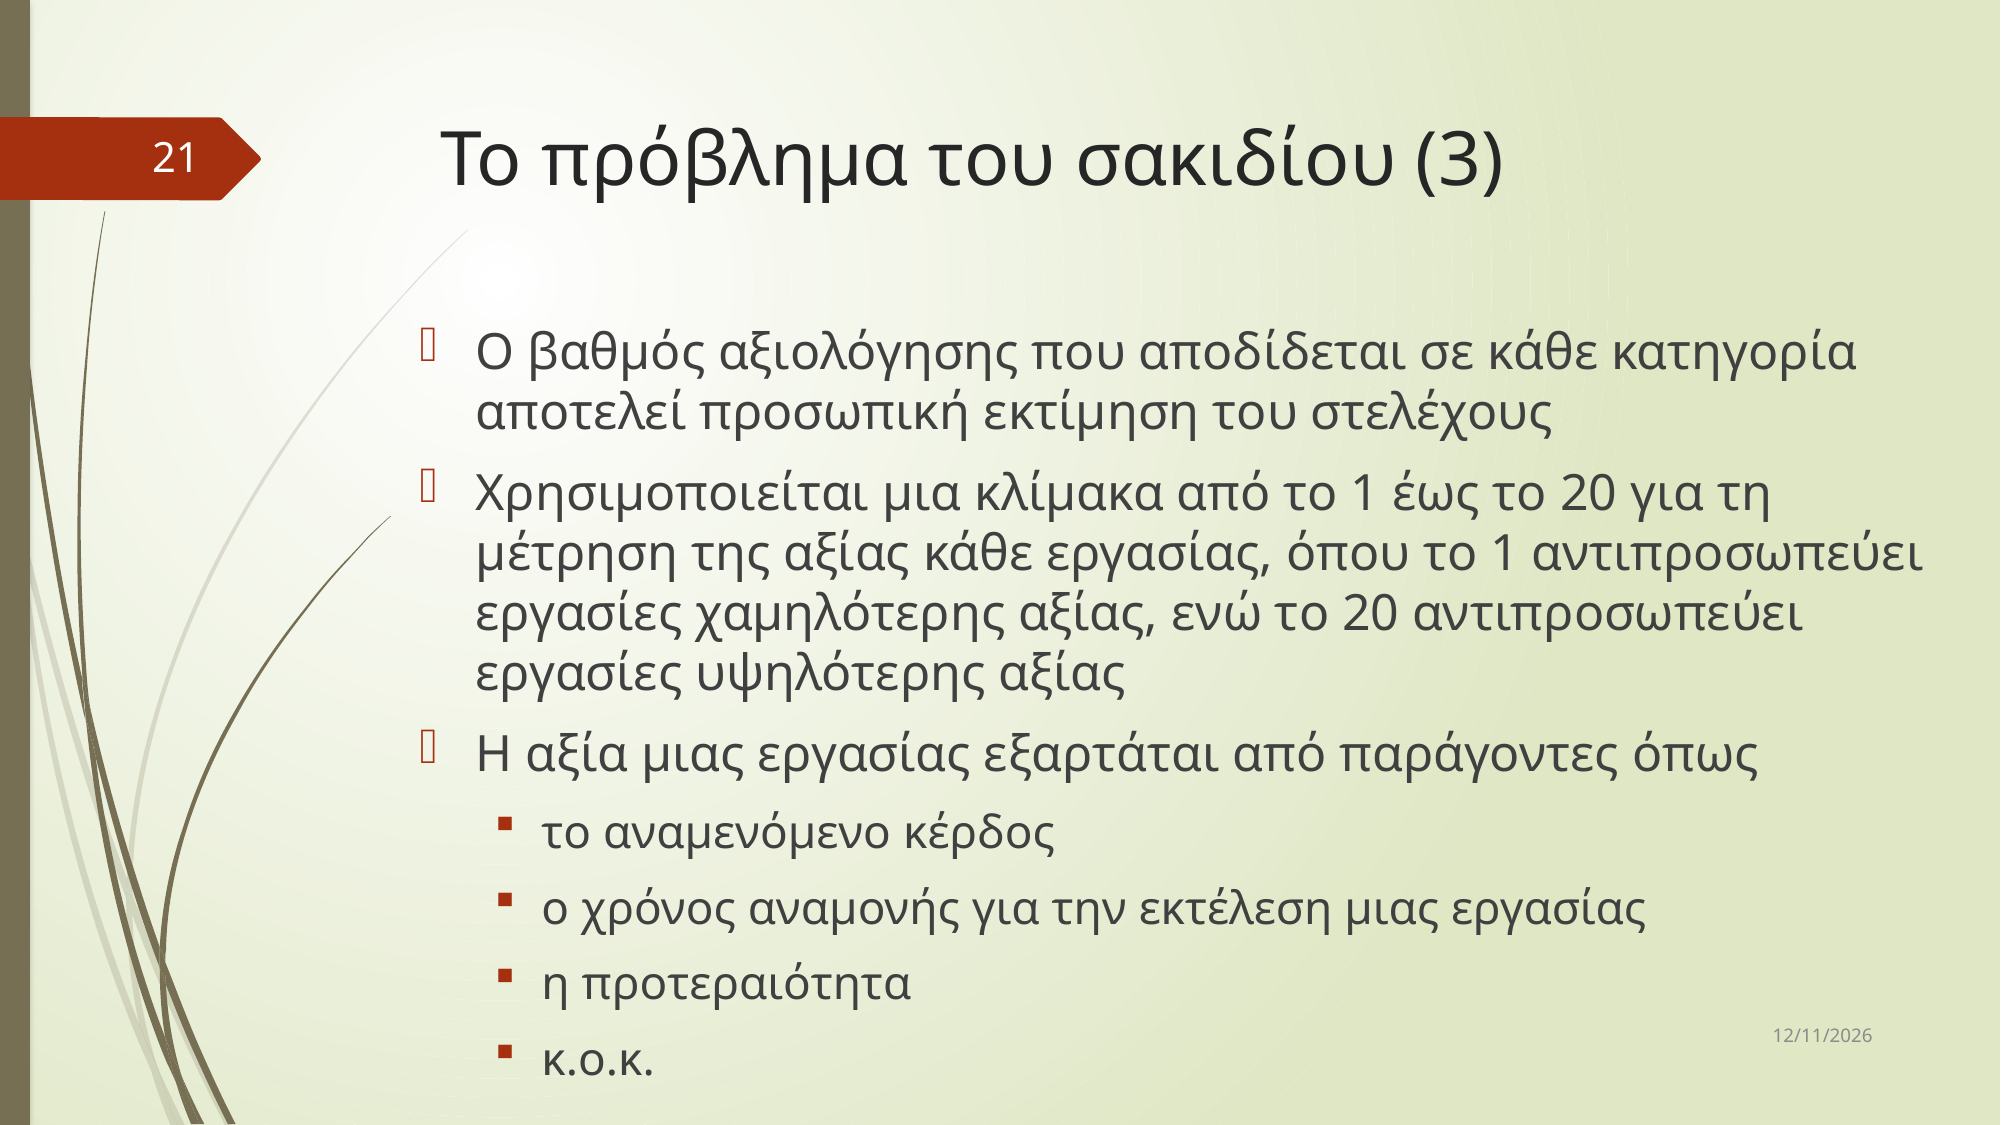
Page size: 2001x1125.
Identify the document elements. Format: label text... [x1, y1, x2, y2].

slide_number 21 [87, 129, 216, 190]
list Ο βαθμός αξιολόγησης που αποδίδεται σε κάθε κατηγορία αποτελεί προσωπική εκτίμηση του στελέχους Χρησιμοποιείται μια κλίμακα από το 1 έως το 20 για τη μέτρηση της αξίας κάθε εργασίας, όπου το 1 αντιπροσωπεύει εργασίες χαμηλότερης αξίας, ενώ το 20 αντιπροσωπεύει εργασίες υψηλότερης αξίας Η αξία μιας εργασίας εξαρτάται από παράγοντες όπως το αναμενόμενο κέρδος ο χρόνος αναμονής για την εκτέλεση μιας εργασίας η προτεραιότητα κ.ο.κ. [404, 312, 2000, 1113]
title Το πρόβλημα του σακιδίου (3) [425, 102, 1888, 312]
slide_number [1699, 1005, 1888, 1067]
